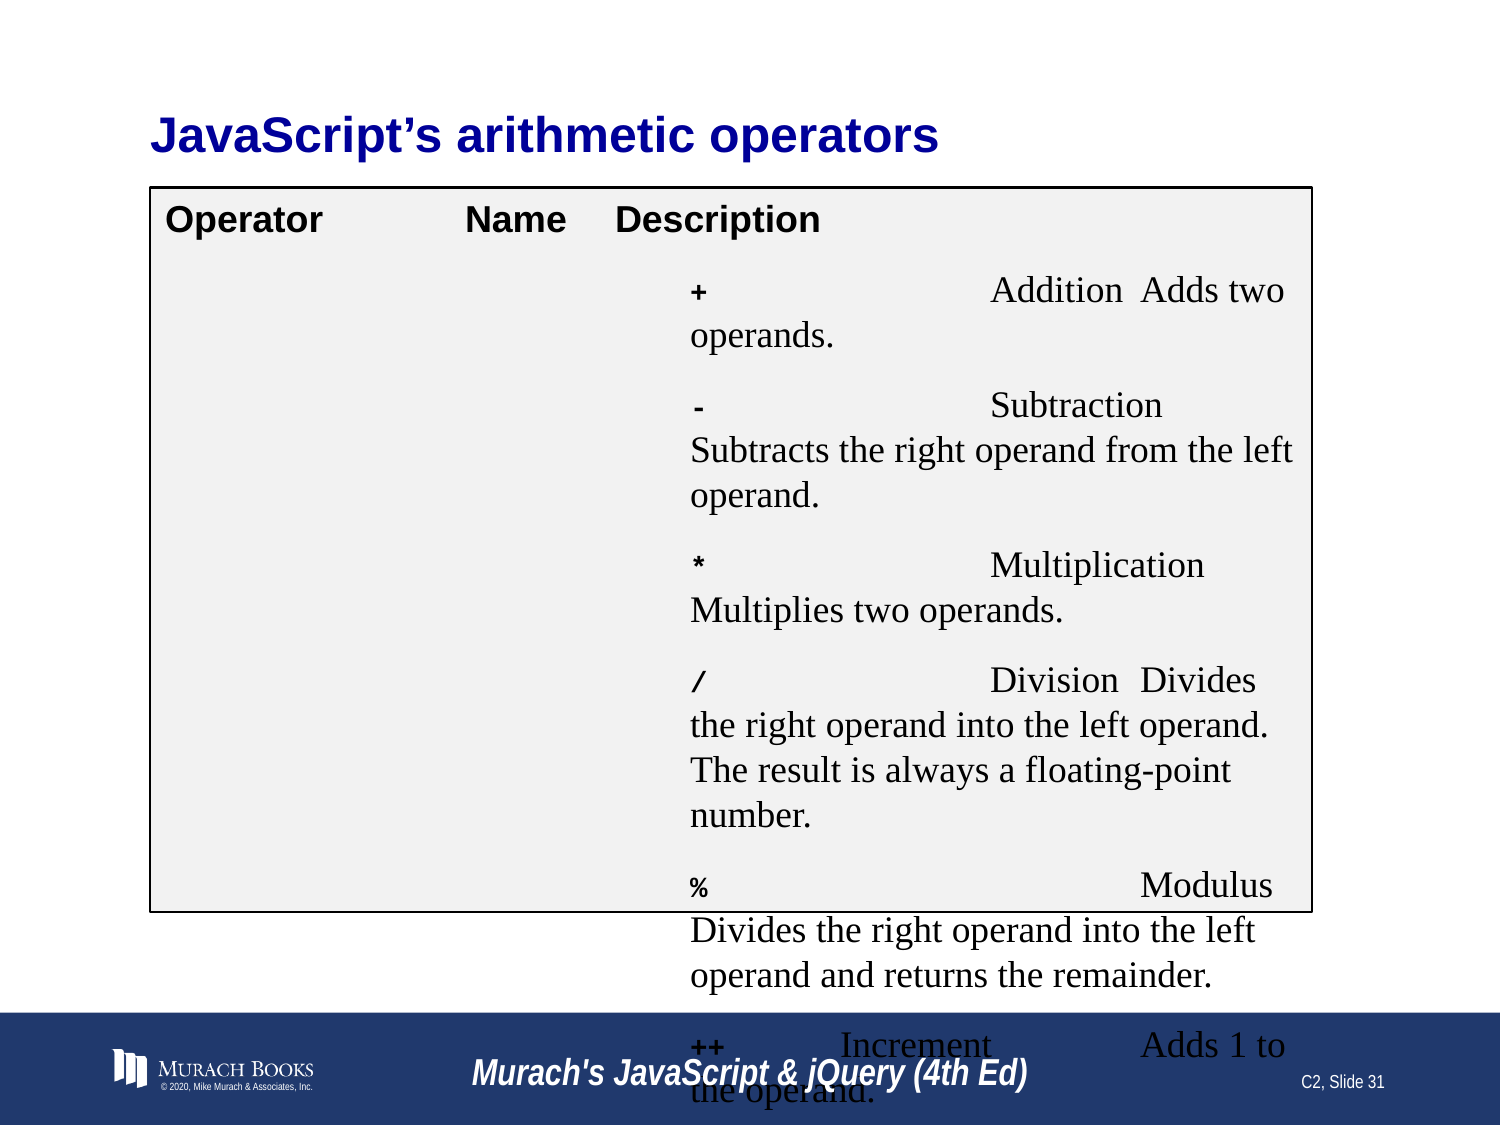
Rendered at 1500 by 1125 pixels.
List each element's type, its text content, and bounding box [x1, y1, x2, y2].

title JavaScript’s arithmetic operators [150, 102, 1350, 164]
list Operator Name Description + Addition Adds two operands. - Subtraction Subtracts the right operand from the left operand. * Multiplication Multiplies two operands. / Division Divides the right operand into the left operand. The result is always a floating-point number. % Modulus Divides the right operand into the left operand and returns the remainder. ++ Increment Adds 1 to the operand. -- Decrement Subtracts 1 from the operand. [147, 185, 1315, 915]
slide_number C2, Slide 31 [1087, 1025, 1400, 1100]
slide_number Murach's JavaScript & jQuery (4th Ed) [463, 1025, 1050, 1100]
footer © 2020, Mike Murach & Associates, Inc. [12, 1025, 463, 1100]
